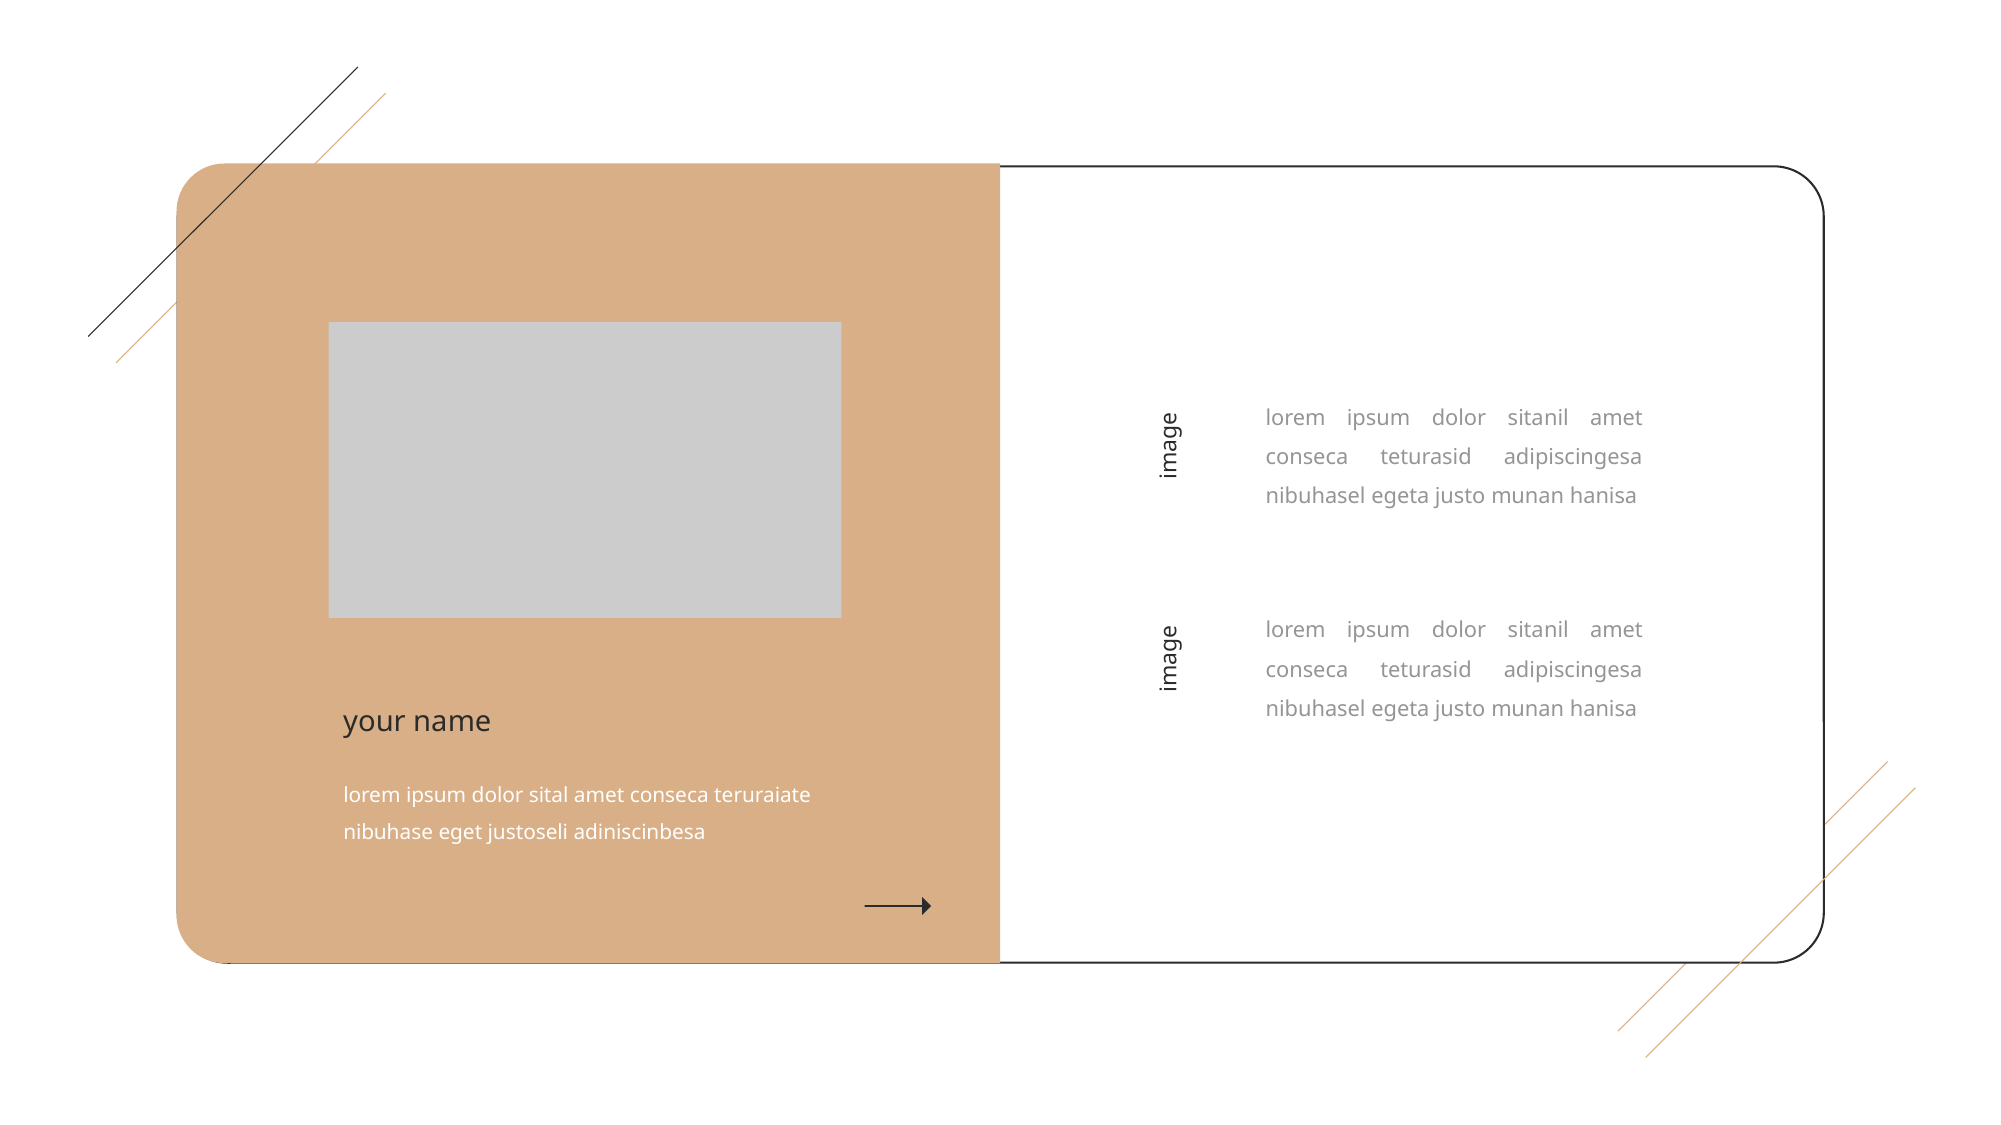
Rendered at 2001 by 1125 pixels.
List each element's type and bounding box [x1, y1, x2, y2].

picture [328, 322, 842, 618]
text_box [1146, 356, 1658, 535]
text_box [88, 66, 358, 337]
text_box [1645, 787, 1916, 1058]
text_box [328, 695, 842, 853]
text_box [863, 894, 933, 918]
text_box [1146, 569, 1658, 748]
